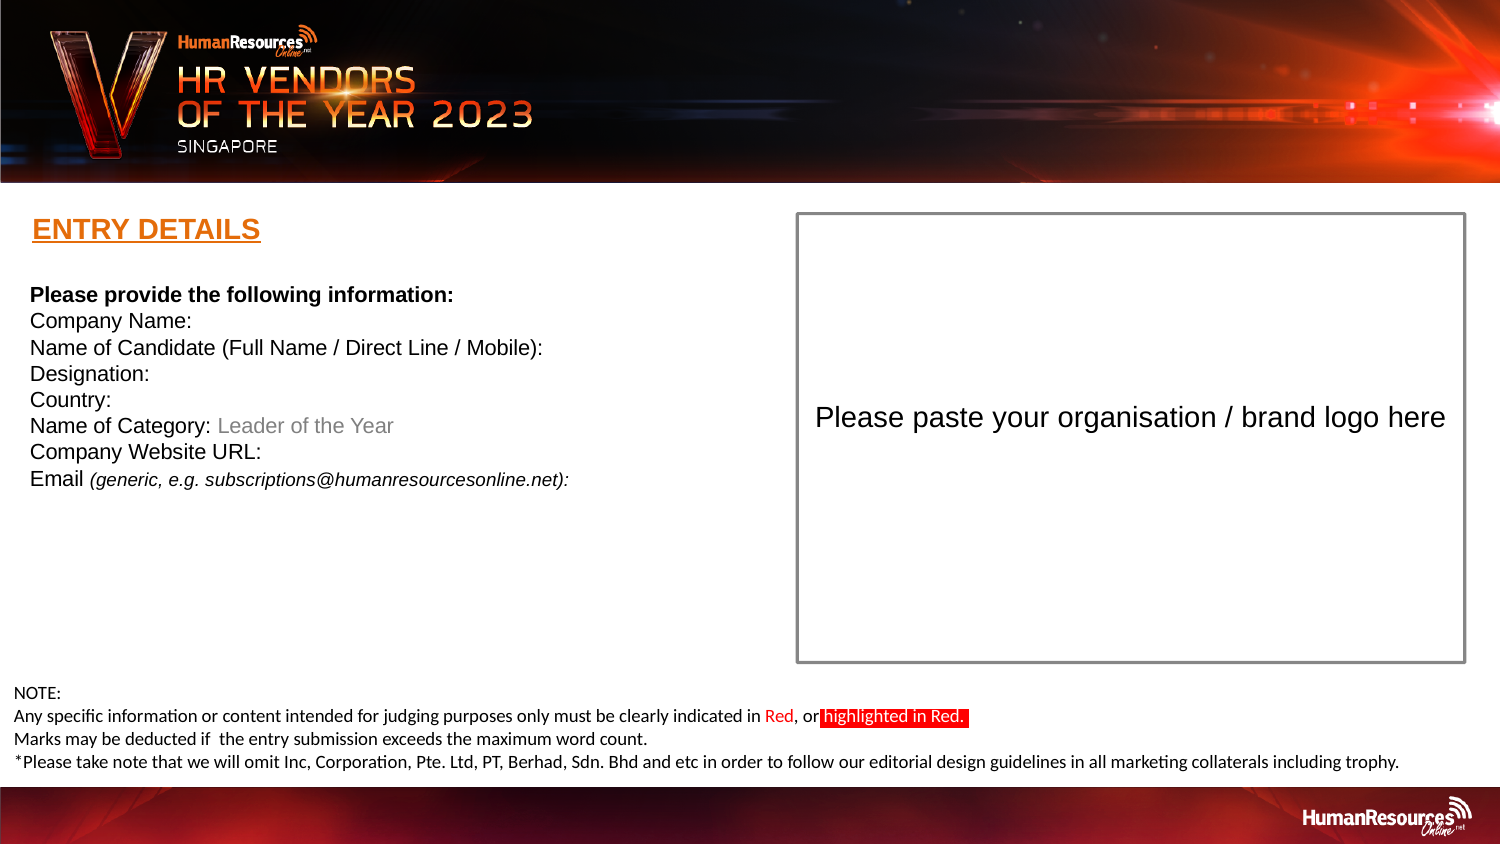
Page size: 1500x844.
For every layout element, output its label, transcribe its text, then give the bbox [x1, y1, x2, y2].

text_box ENTRY DETAILS [17, 202, 831, 253]
text_box Please provide the following information: Company Name: Name of Candidate (Full Name / Direct Line / Mobile): Designation: Country: Name of Category: Leader of the Year Company Website URL: Email (generic, e.g. subscriptions@humanresourcesonline.net): [15, 273, 736, 498]
text_box Please paste your organisation / brand logo here [797, 213, 1465, 663]
picture [0, 0, 1500, 844]
text_box NOTE: Any specific information or content intended for judging purposes only must be clearly indicated in Red, or highlighted in Red. Marks may be deducted if the entry submission exceeds the maximum word count. *Please take note that we will omit Inc, Corporation, Pte. Ltd, PT, Berhad, Sdn. Bhd and etc in order to follow our editorial design guidelines in all marketing collaterals including trophy. [0, 673, 1461, 780]
